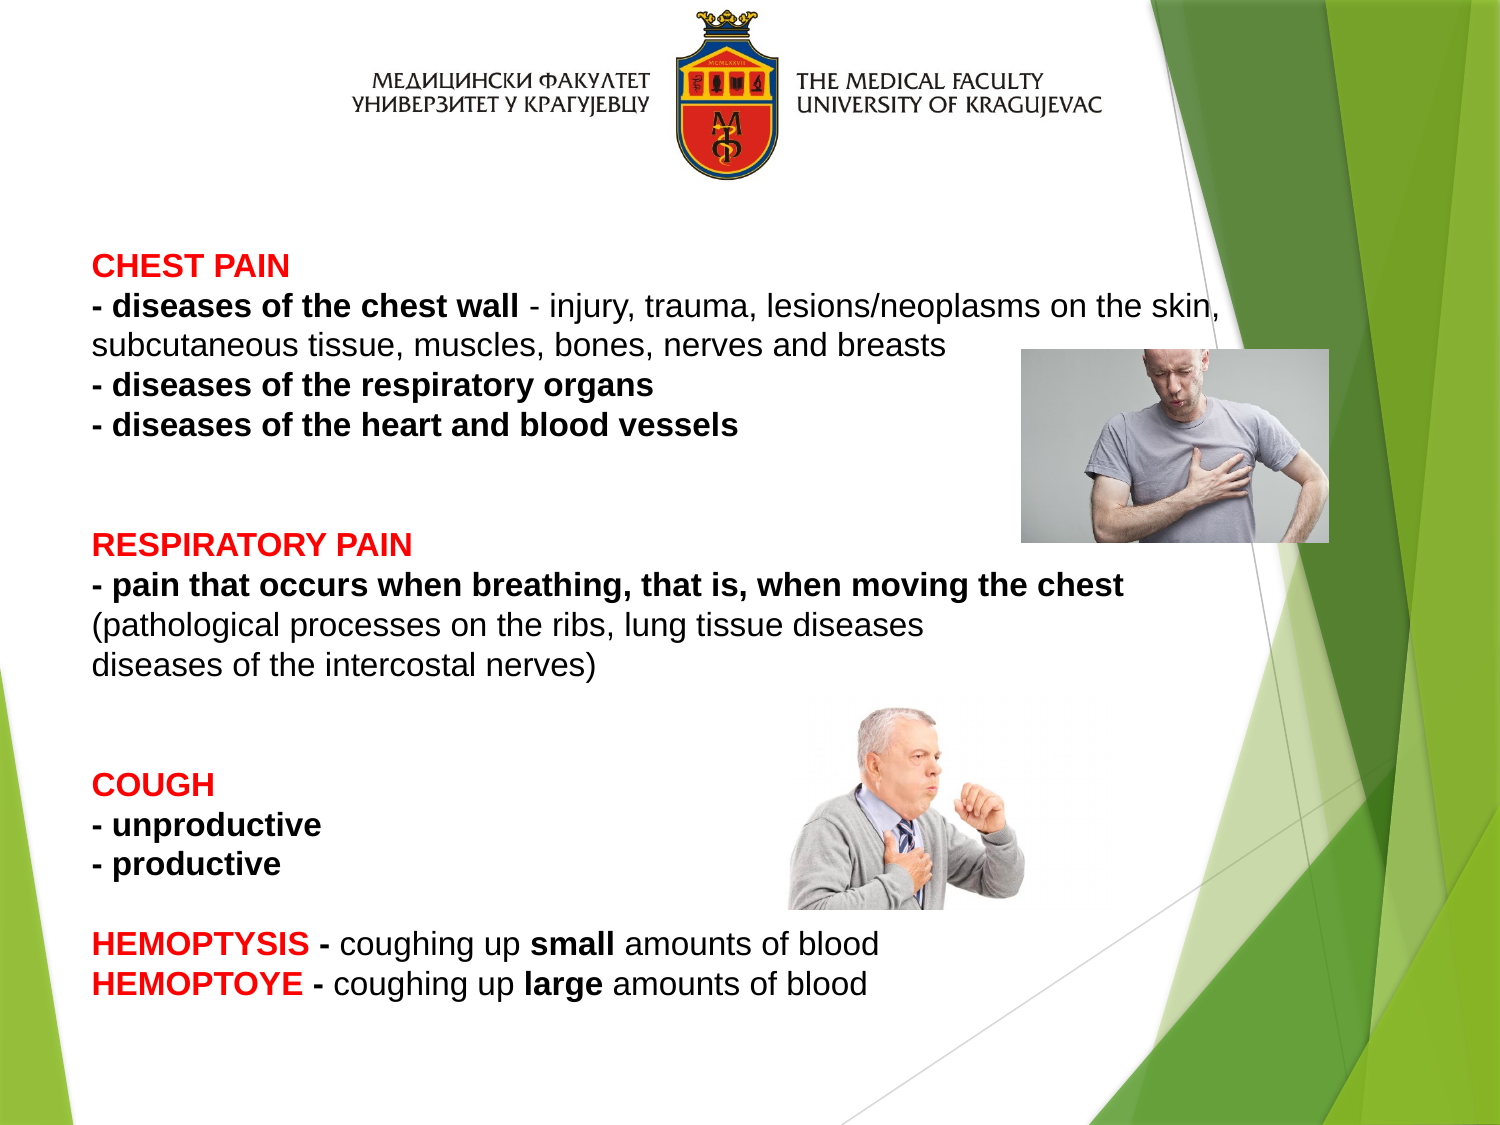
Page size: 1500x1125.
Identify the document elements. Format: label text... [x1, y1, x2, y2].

picture [328, 0, 1125, 191]
picture [784, 691, 1112, 911]
picture [1021, 349, 1329, 544]
text_box CHEST PAIN - diseases of the chest wall - injury, trauma, lesions/neoplasms on the skin, subcutaneous tissue, muscles, bones, nerves and breasts - diseases of the respiratory organs - diseases of the heart and blood vessels RESPIRATORY PAIN - pain that occurs when breathing, that is, when moving the chest (pathological processes on the ribs, lung tissue diseases diseases of the intercostal nerves) COUGH - unproductive - productive HEMOPTYSIS - coughing up small amounts of blood HEMOPTOYE - coughing up large amounts of blood [76, 236, 1448, 1010]
